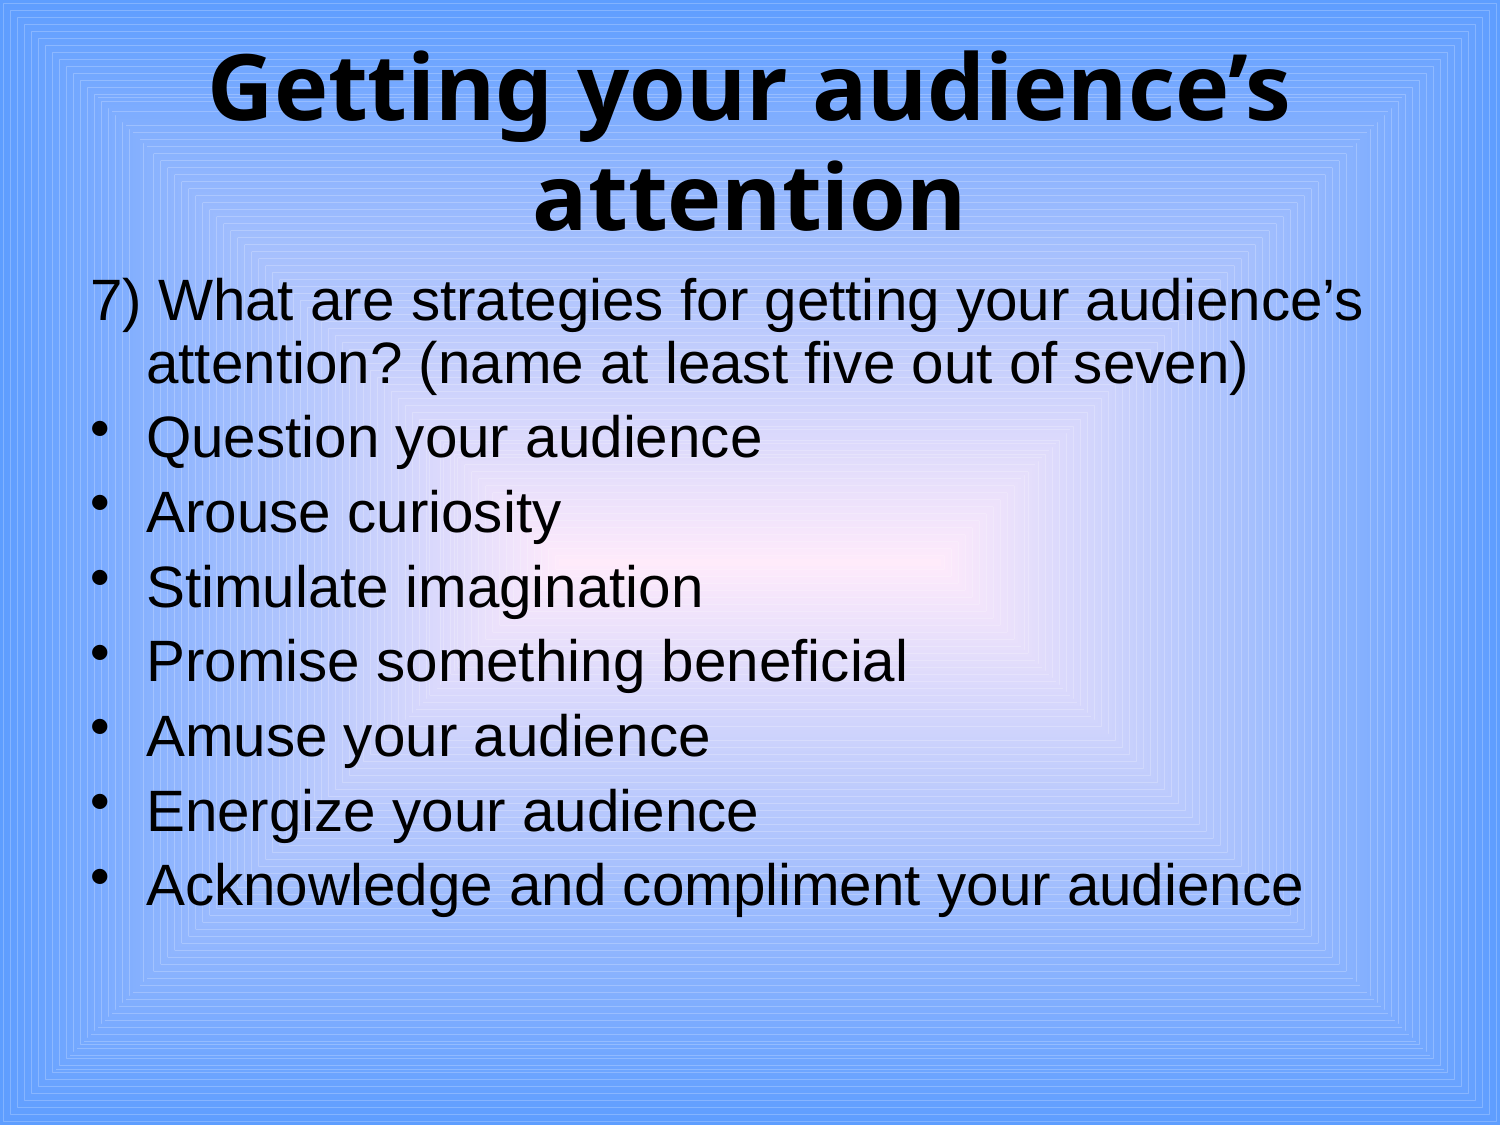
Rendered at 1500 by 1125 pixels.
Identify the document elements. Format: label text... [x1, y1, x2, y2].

list 7) What are strategies for getting your audience’s attention? (name at least five out of seven) Question your audience Arouse curiosity Stimulate imagination Promise something beneficial Amuse your audience Energize your audience Acknowledge and compliment your audience [74, 262, 1426, 1006]
title Getting your audience’s attention [74, 44, 1426, 233]
